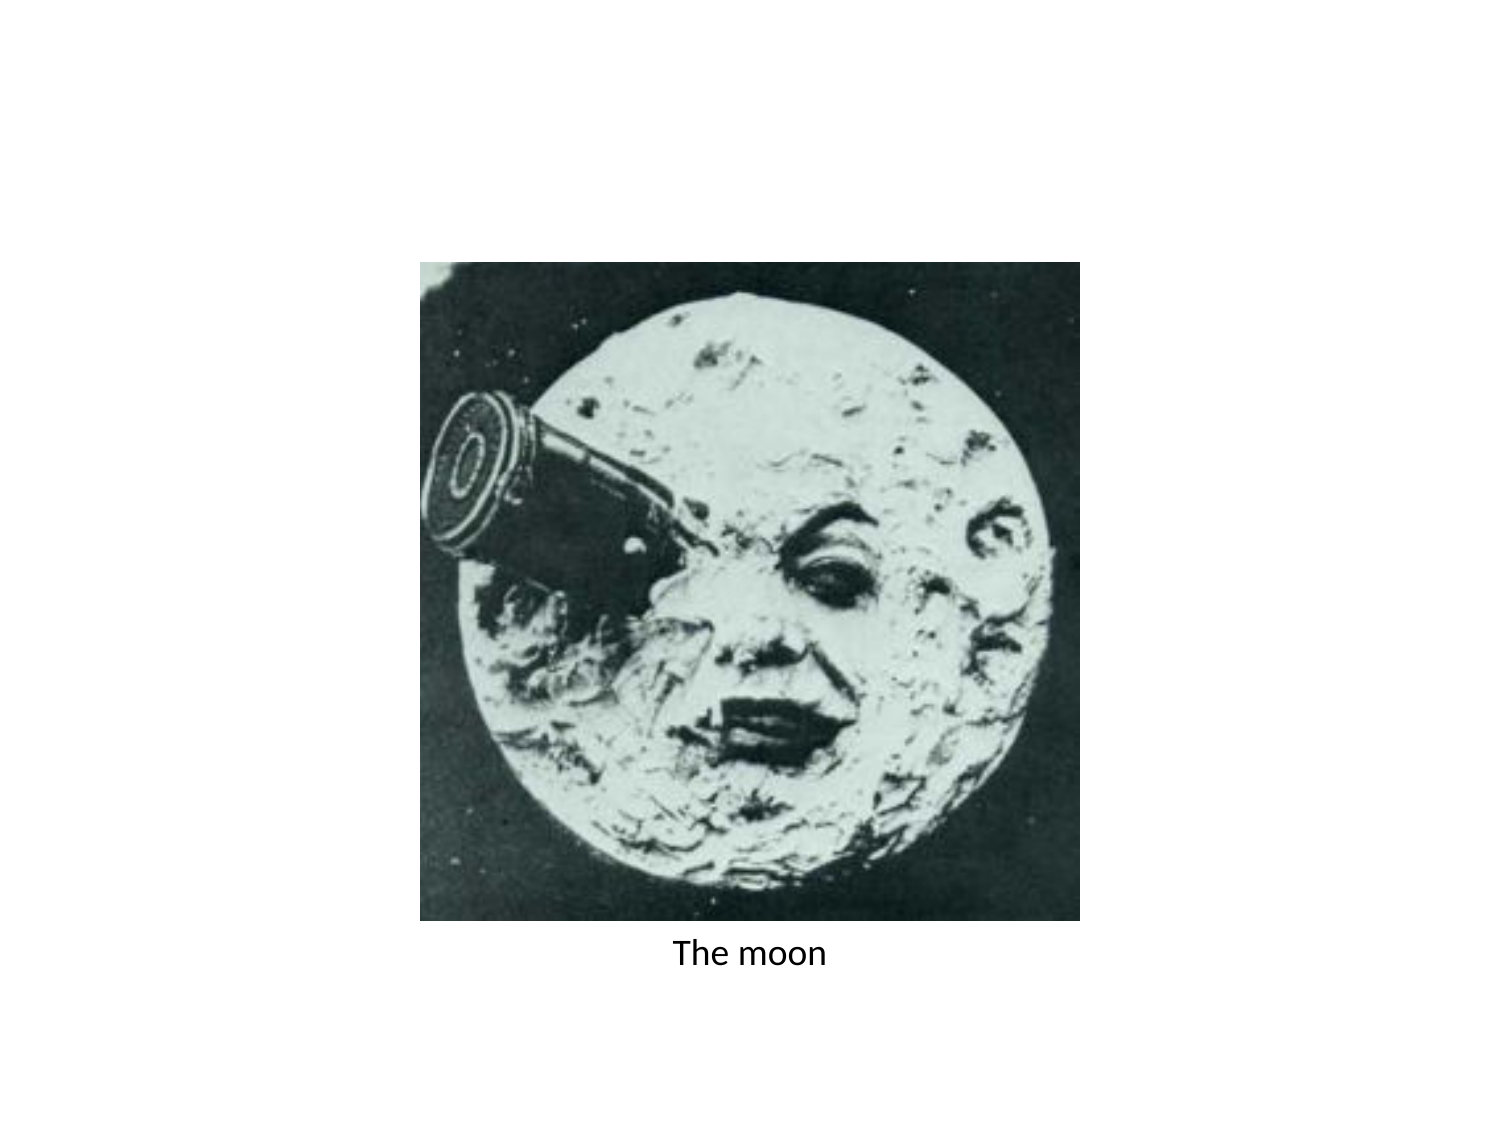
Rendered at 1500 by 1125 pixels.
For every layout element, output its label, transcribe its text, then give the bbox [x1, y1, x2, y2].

picture [420, 262, 1080, 921]
text_box The moon [74, 920, 1425, 1005]
